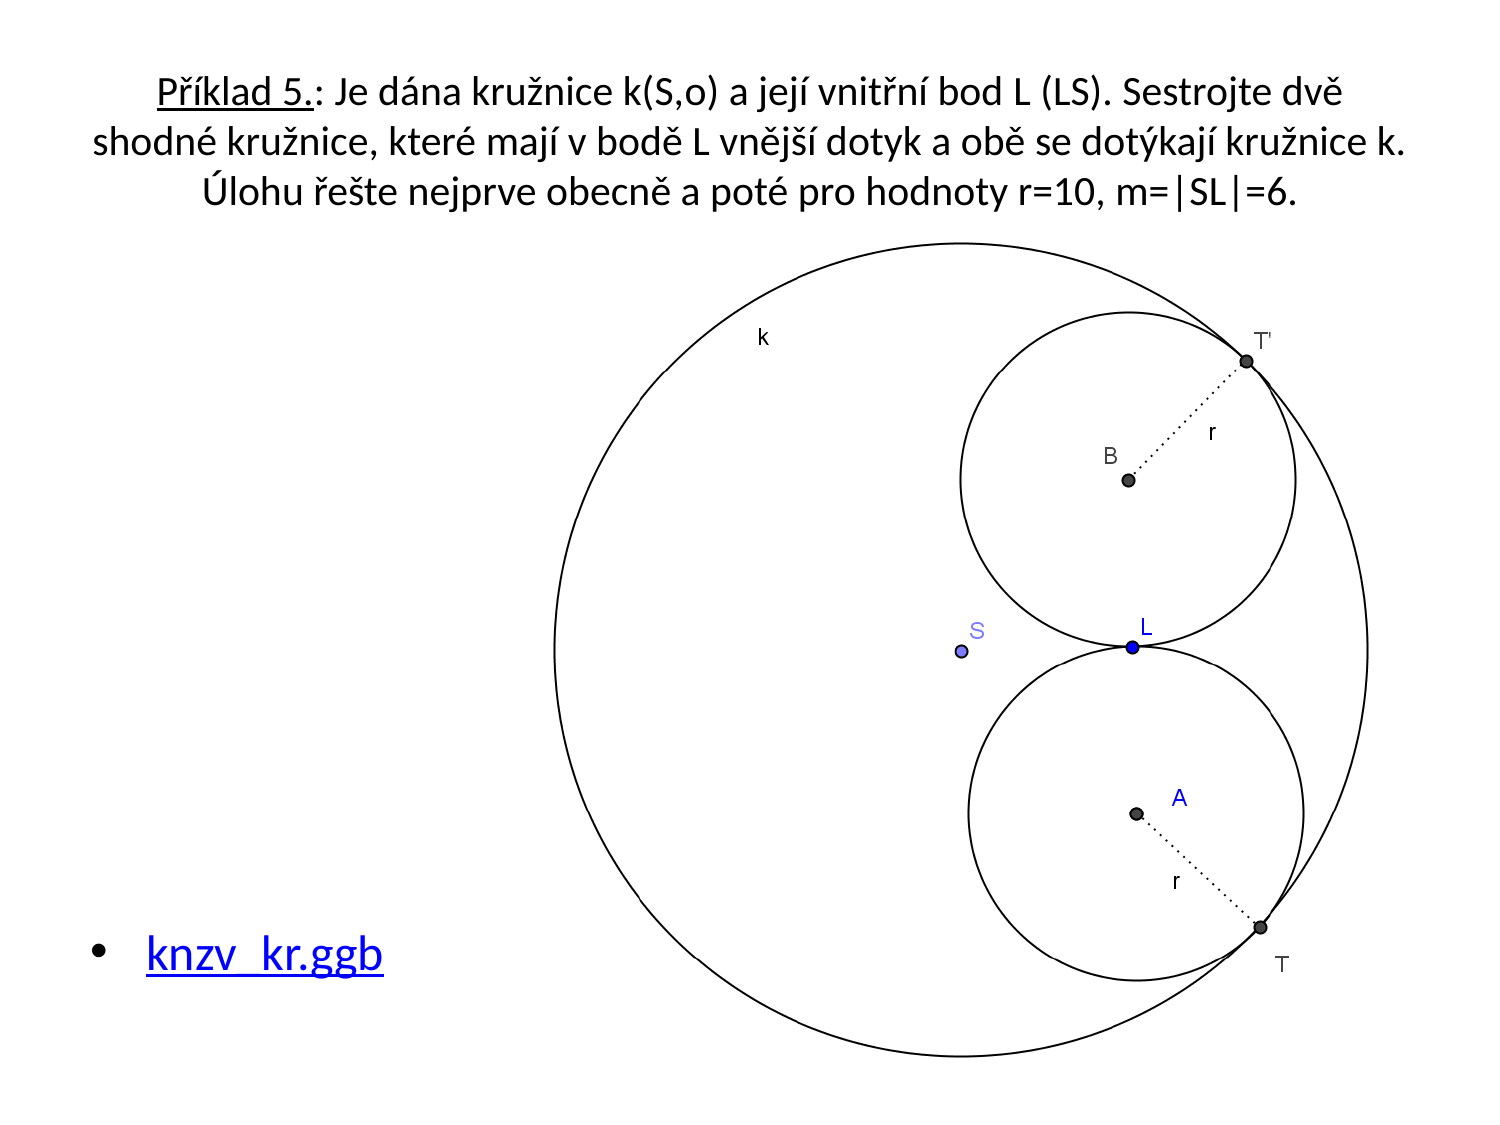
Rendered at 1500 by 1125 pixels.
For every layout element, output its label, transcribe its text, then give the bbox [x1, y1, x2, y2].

picture [482, 224, 1428, 1105]
list knzv_kr.ggb [75, 262, 477, 1005]
